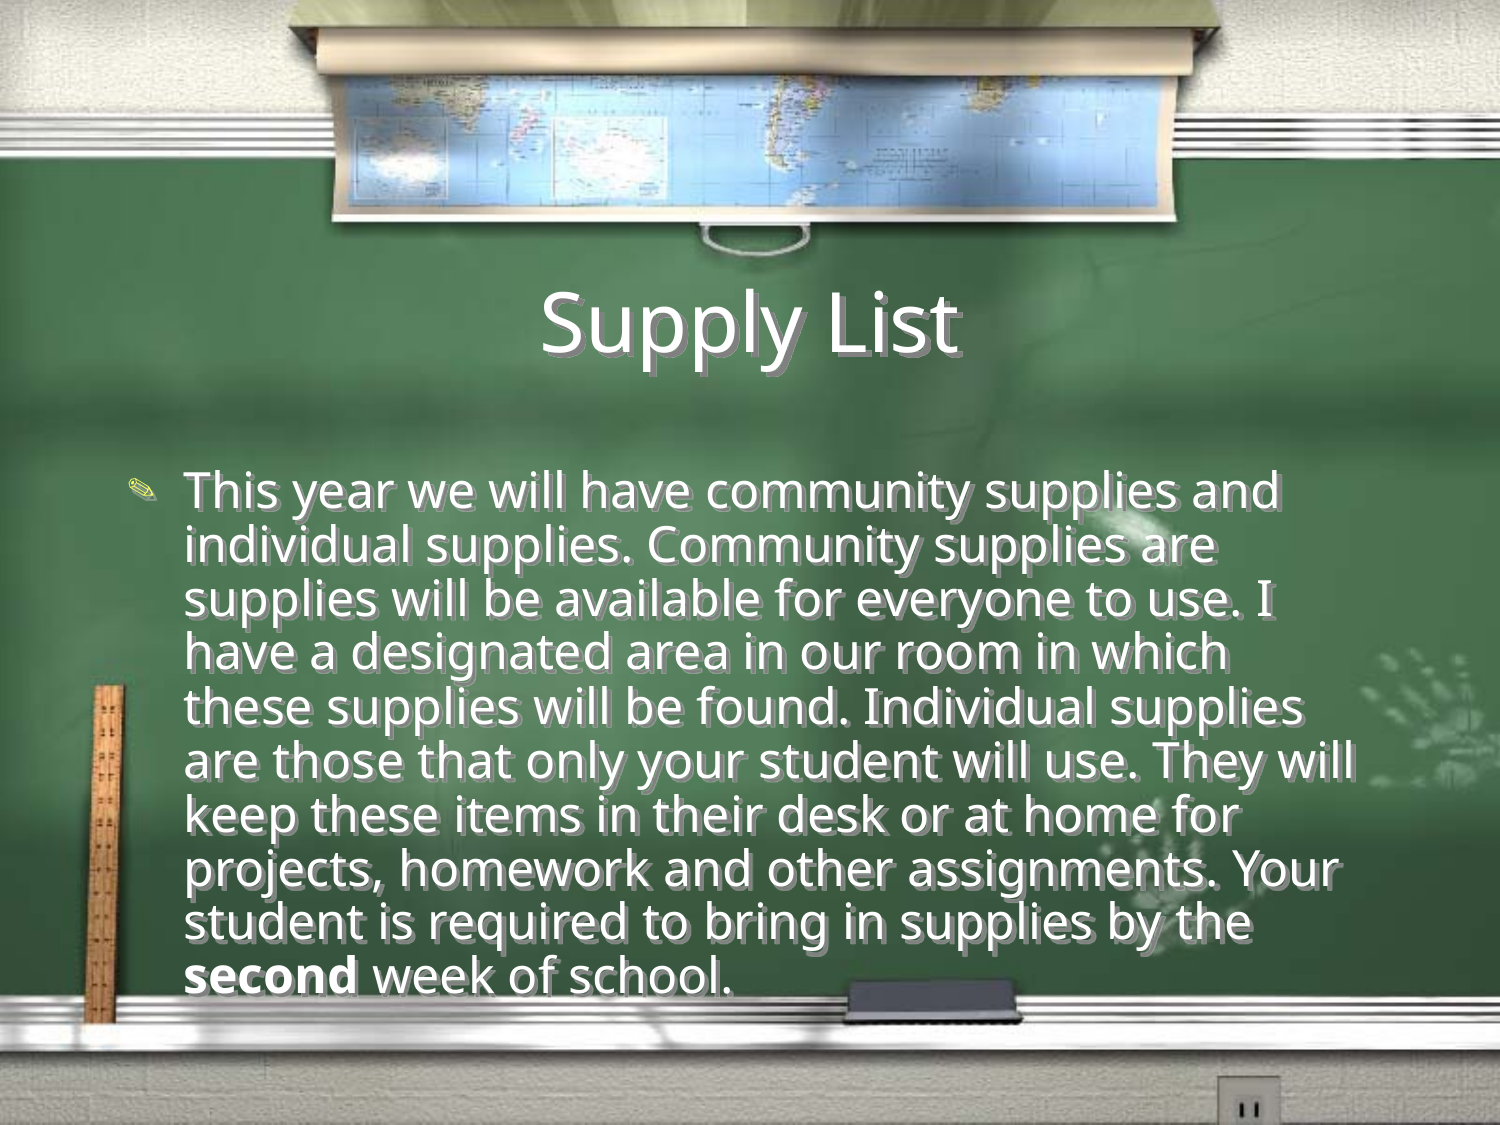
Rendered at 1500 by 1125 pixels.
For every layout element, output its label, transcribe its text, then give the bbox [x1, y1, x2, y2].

list This year we will have community supplies and individual supplies. Community supplies are supplies will be available for everyone to use. I have a designated area in our room in which these supplies will be found. Individual supplies are those that only your student will use. They will keep these items in their desk or at home for projects, homework and other assignments. Your student is required to bring in supplies by the second week of school. [112, 387, 1388, 963]
picture [0, 0, 1500, 1125]
title Supply List [112, 224, 1388, 387]
